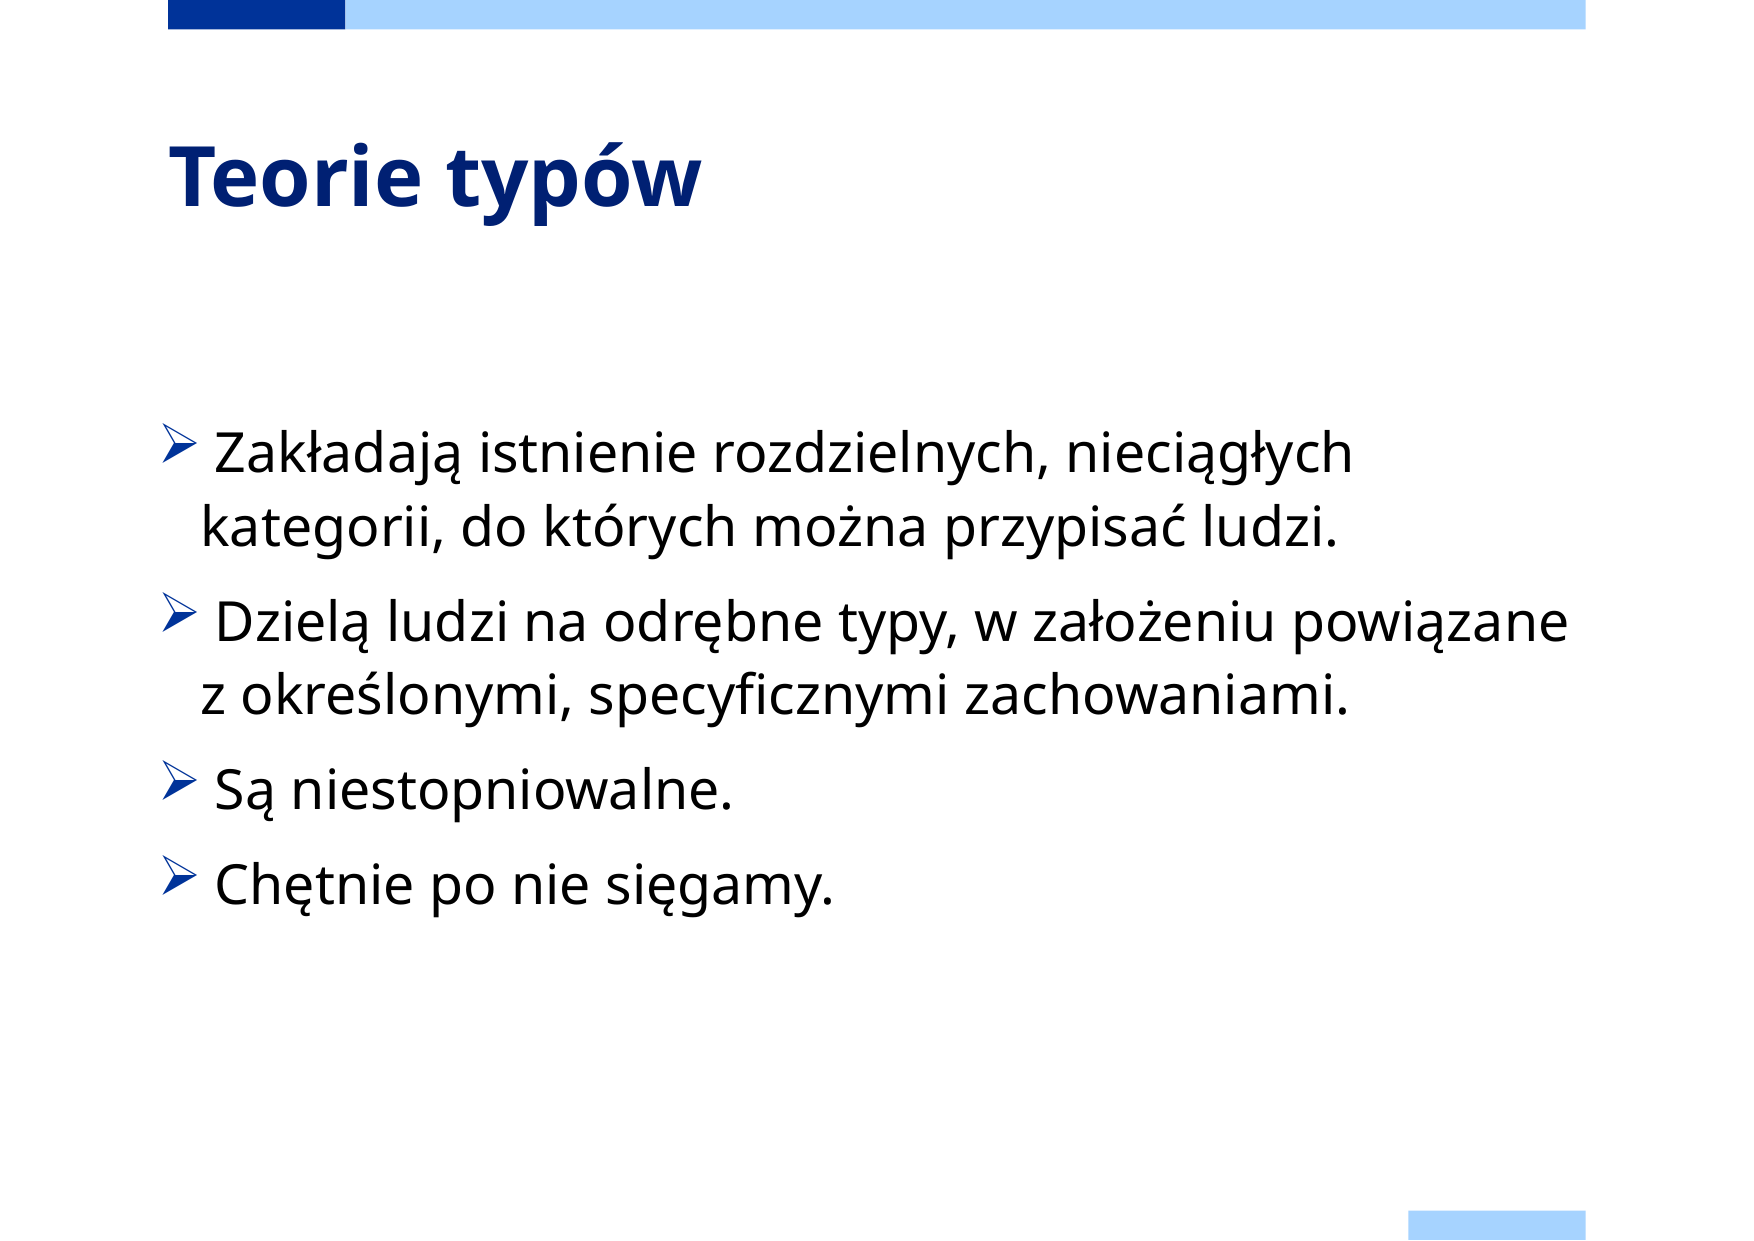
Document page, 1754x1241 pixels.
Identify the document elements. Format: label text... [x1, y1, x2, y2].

title Teorie typów [168, 147, 1586, 325]
list Zakładają istnienie rozdzielnych, nieciągłych kategorii, do których można przypisać ludzi. Dzielą ludzi na odrębne typy, w założeniu powiązane z określonymi, specyficznymi zachowaniami. Są niestopniowalne. Chętnie po nie sięgamy. [157, 410, 1605, 962]
